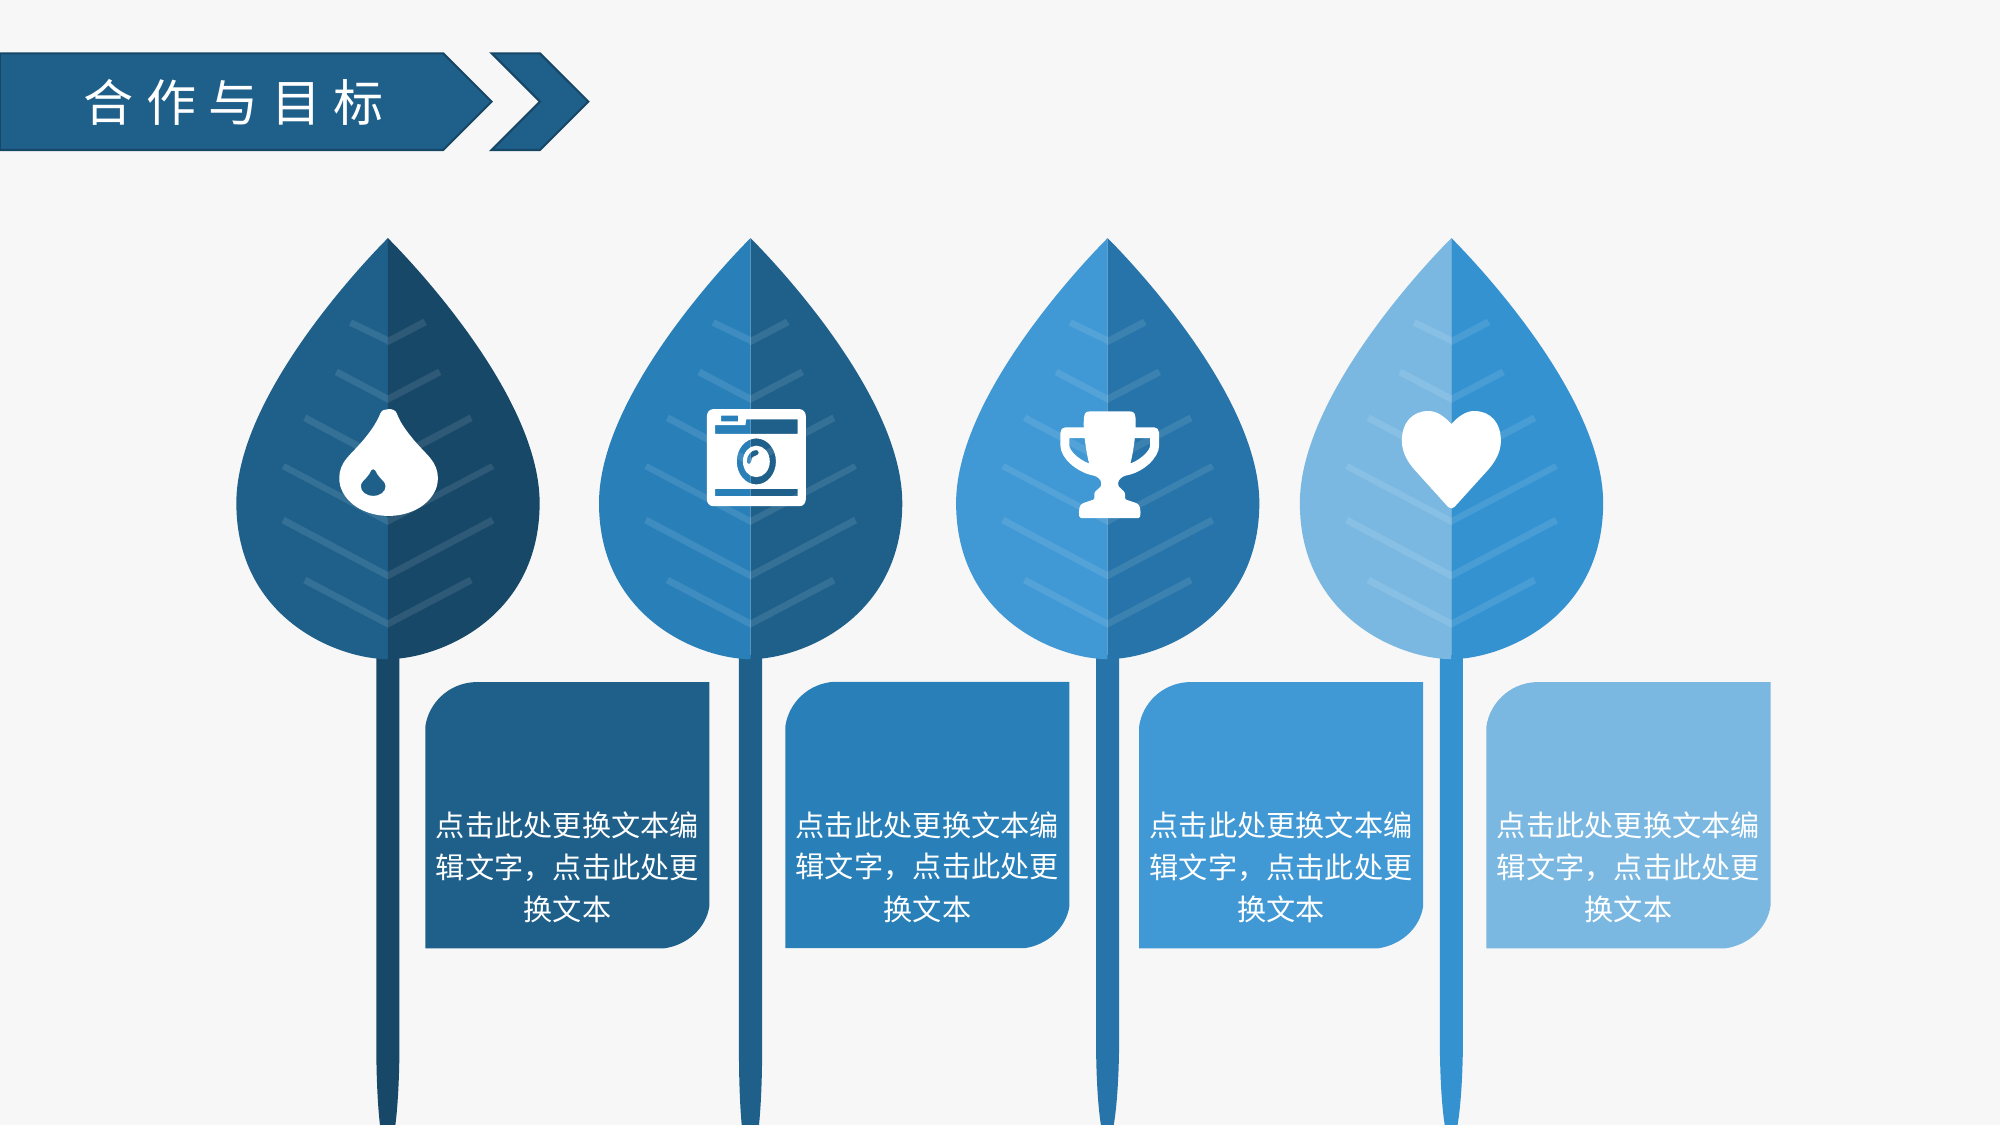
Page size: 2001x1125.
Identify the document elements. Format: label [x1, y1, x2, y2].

text_box [236, 238, 1771, 1125]
text_box [0, 53, 589, 150]
